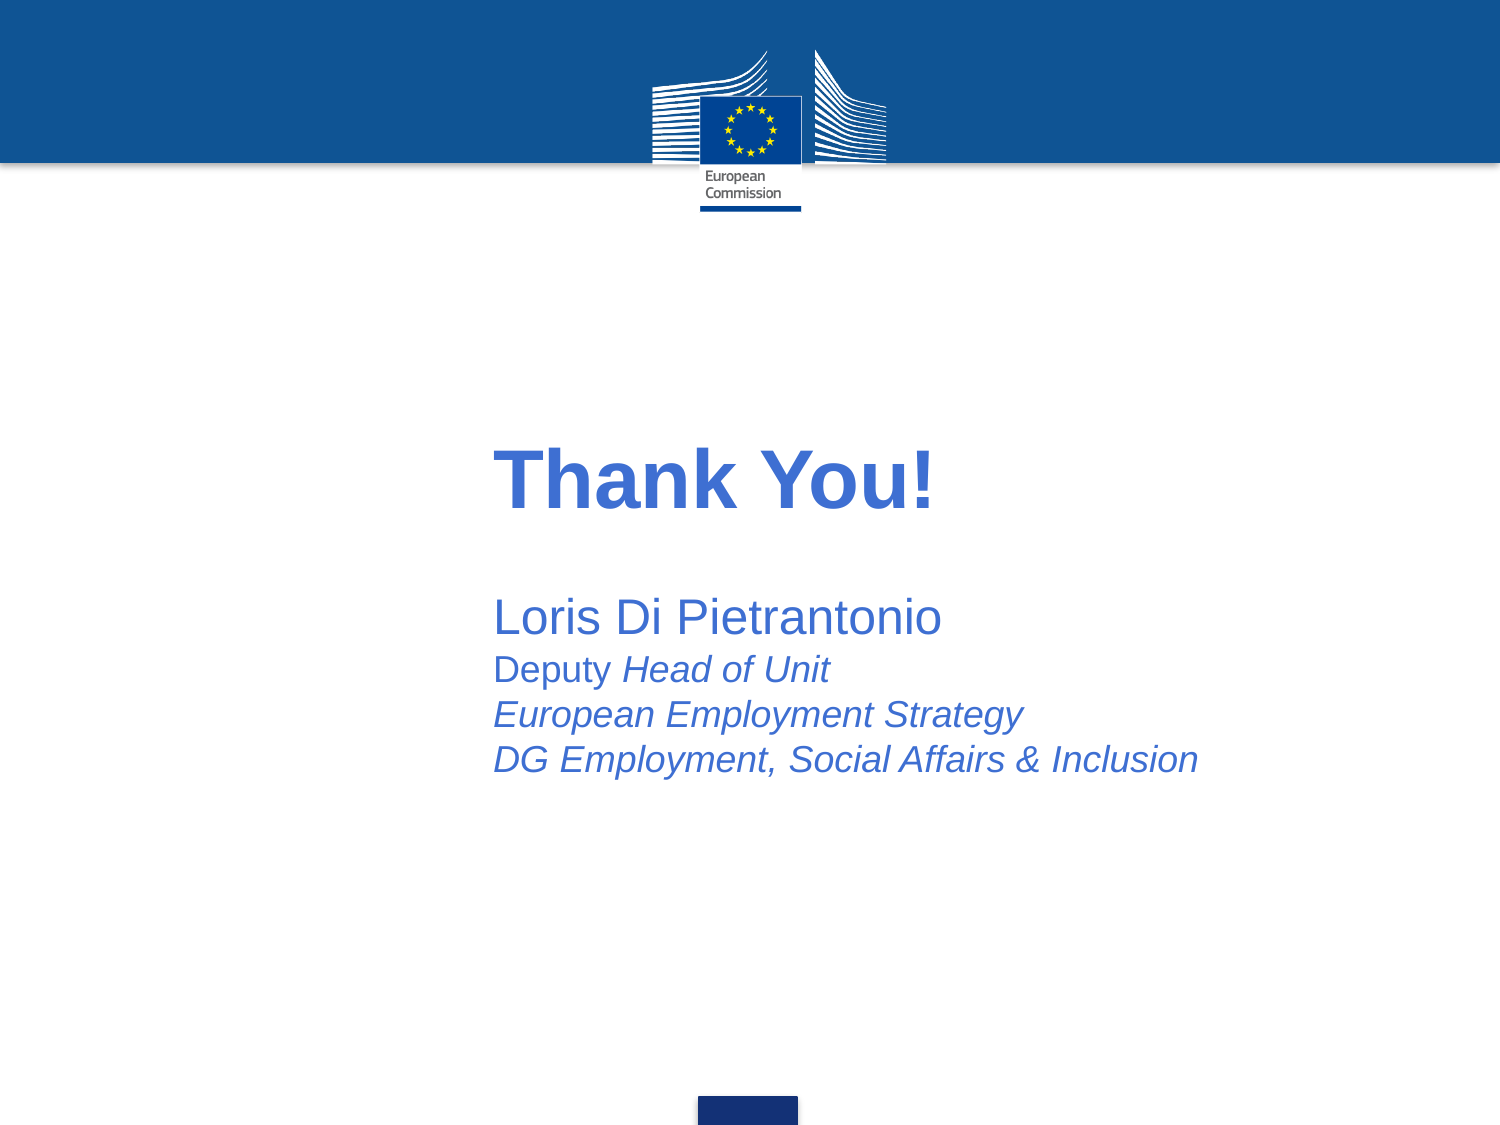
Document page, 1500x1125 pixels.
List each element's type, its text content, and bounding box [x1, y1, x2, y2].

title Thank You! Loris Di Pietrantonio Deputy Head of Unit European Employment Strategy DG Employment, Social Affairs & Inclusion [418, 467, 1424, 622]
